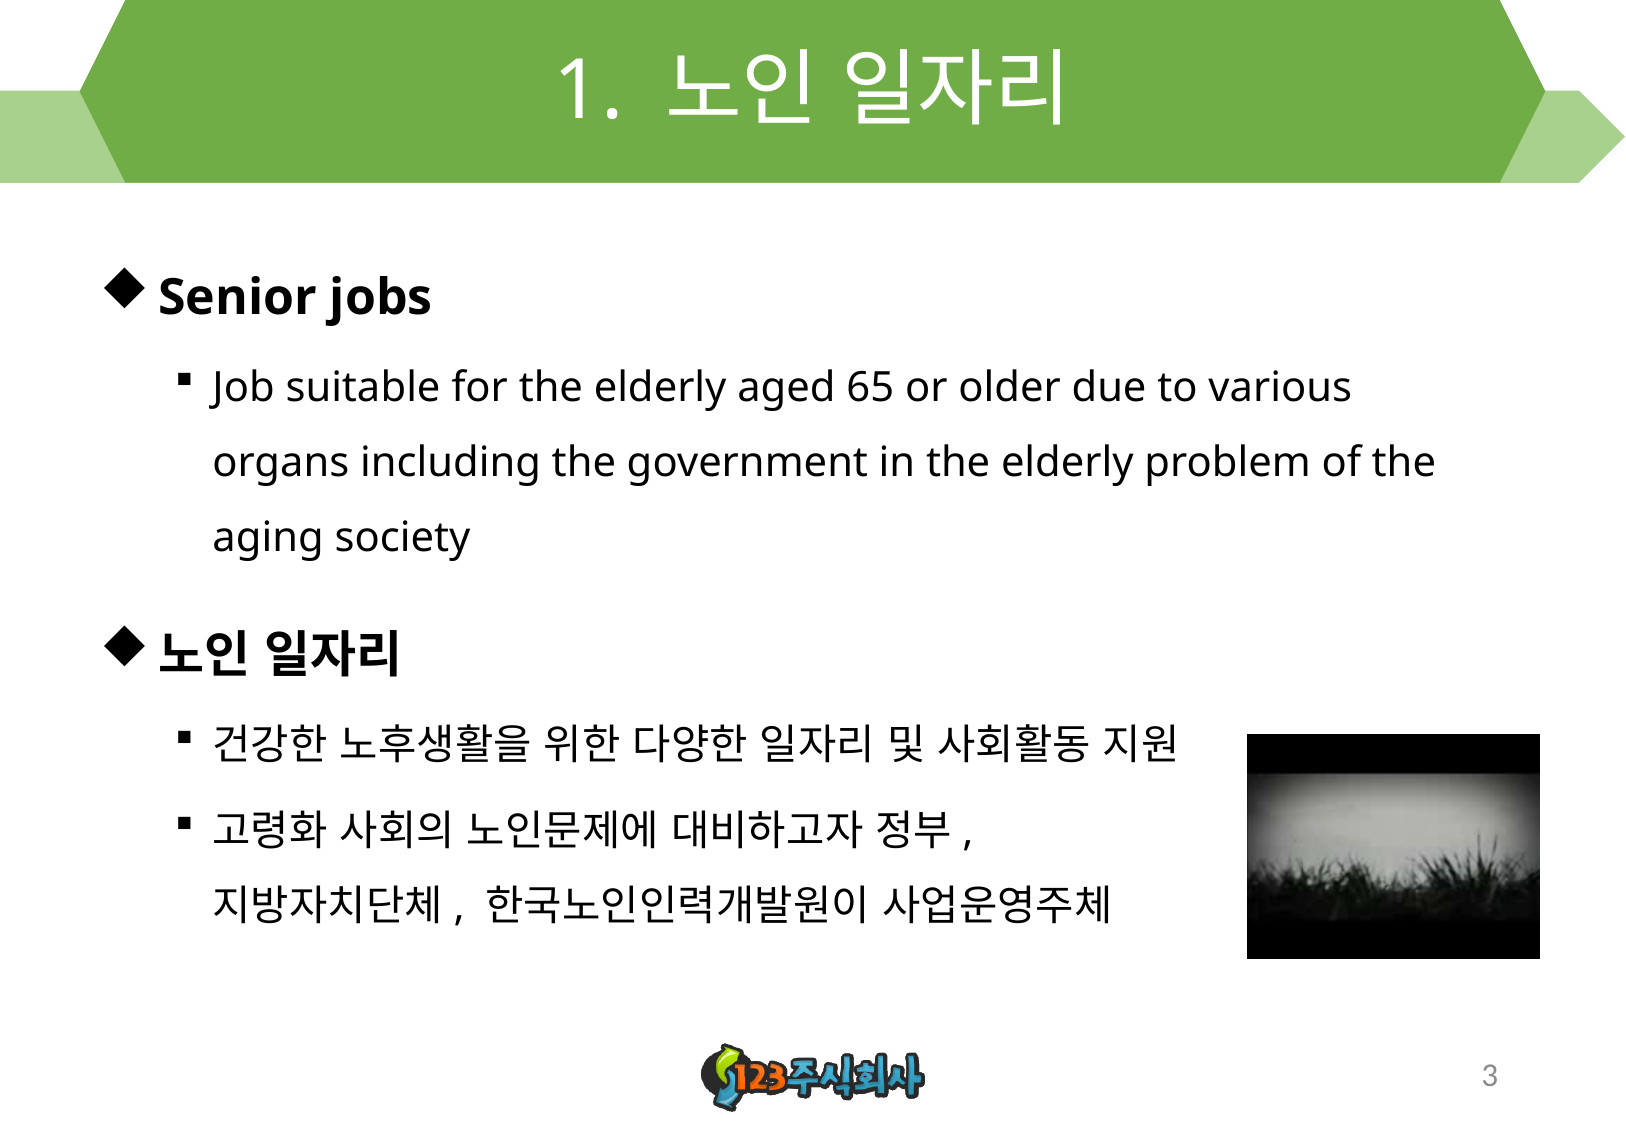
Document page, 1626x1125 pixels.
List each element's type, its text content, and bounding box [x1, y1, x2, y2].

list 노인 일자리 건강한 노후생활을 위한 다양한 일자리 및 사회활동 지원 고령화 사회의 노인문제에 대비하고자 정부, 지방자치단체, 한국노인인력개발원이 사업운영주체 [84, 594, 1229, 1056]
title 1. 노인 일자리 [0, 0, 1625, 183]
text_box Senior jobs Job suitable for the elderly aged 65 or older due to various organs including the government in the elderly problem of the aging society [84, 226, 1487, 594]
picture [690, 1056, 935, 1122]
slide_number 3 [1147, 1042, 1514, 1103]
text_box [1246, 733, 1540, 960]
